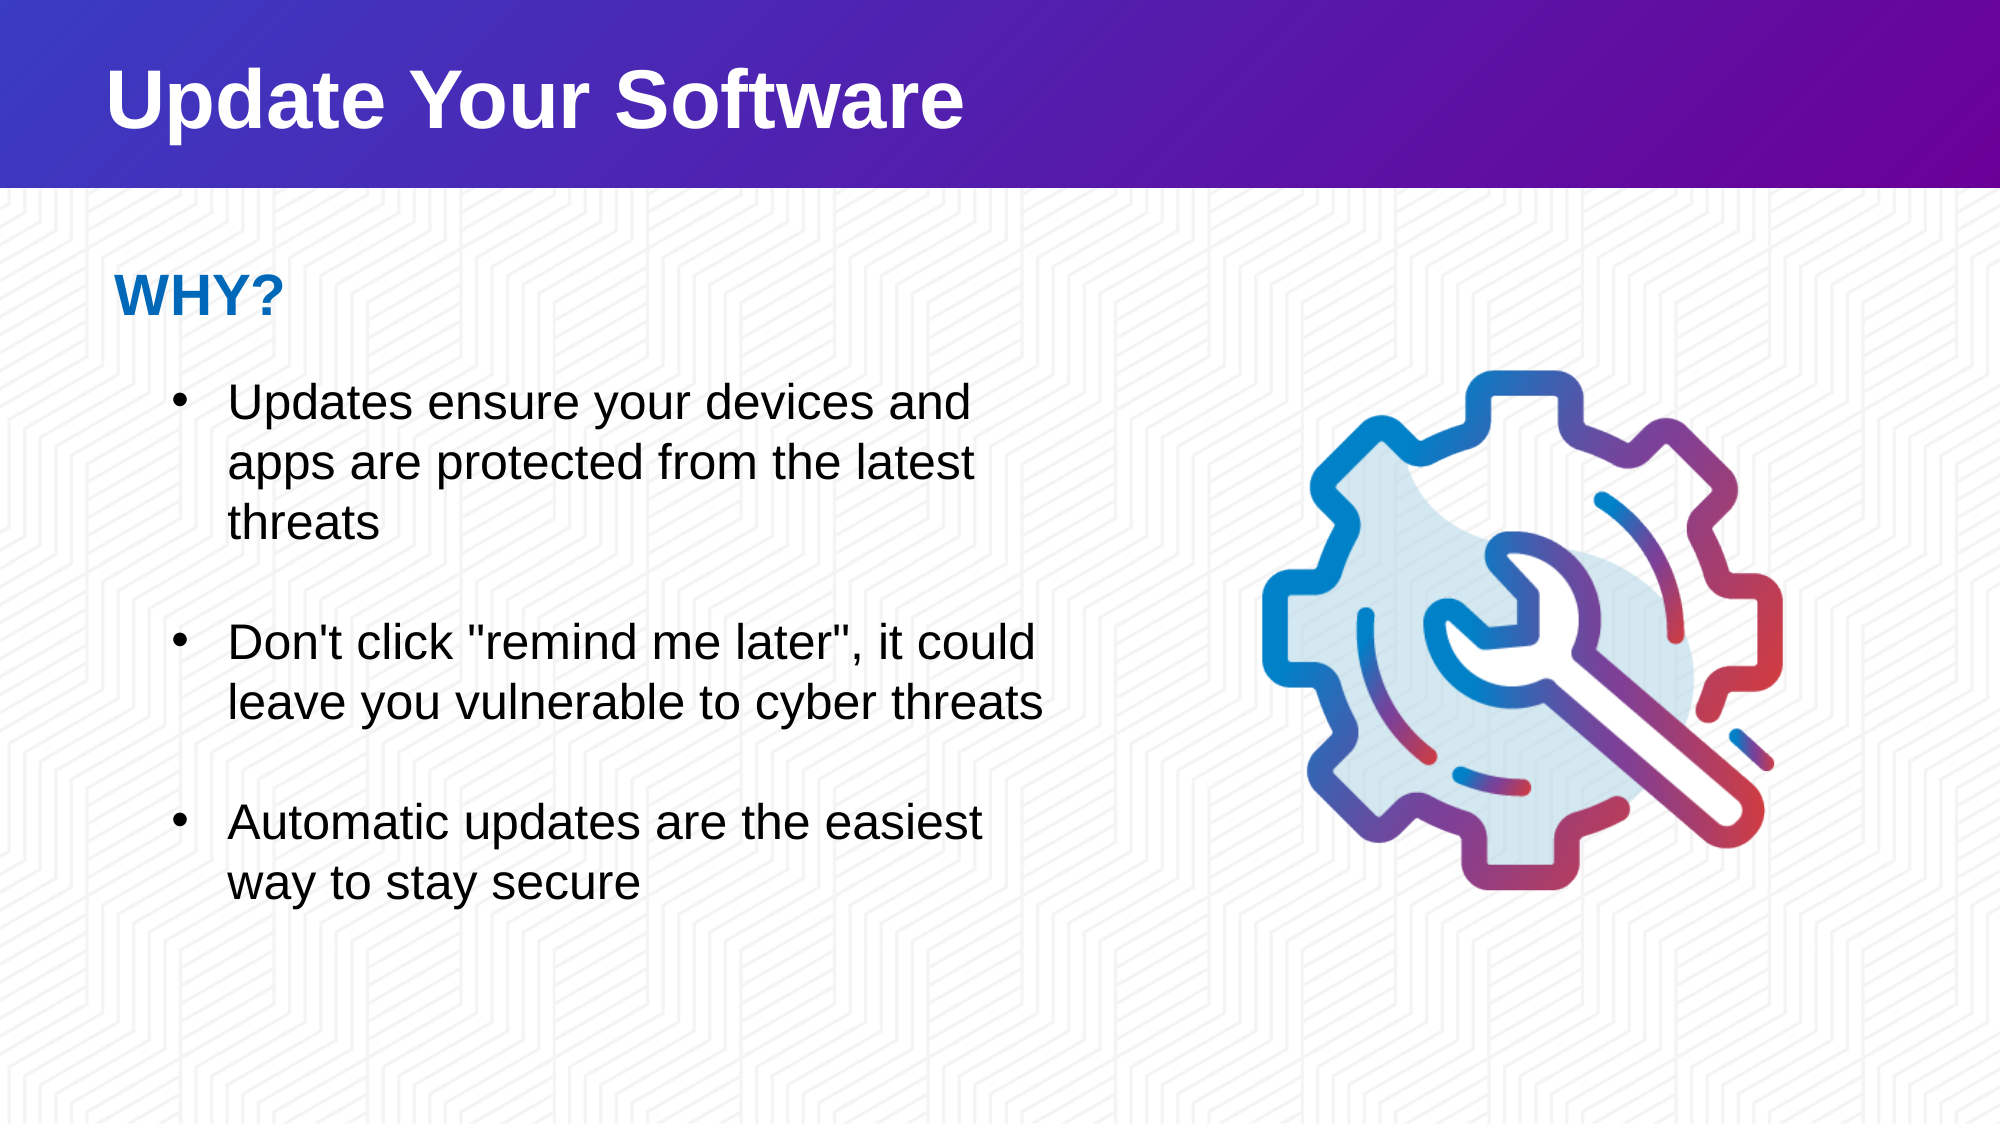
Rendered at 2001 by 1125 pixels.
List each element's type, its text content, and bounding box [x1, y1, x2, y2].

text_box WHY? [99, 249, 1109, 875]
picture [0, 0, 2001, 1125]
title Update Your Software [0, 0, 2000, 188]
text_box Updates ensure your devices and apps are protected from the latest threats Don't click "remind me later", it could leave you vulnerable to cyber threats Automatic updates are the easiest way to stay secure [118, 875, 1068, 1113]
